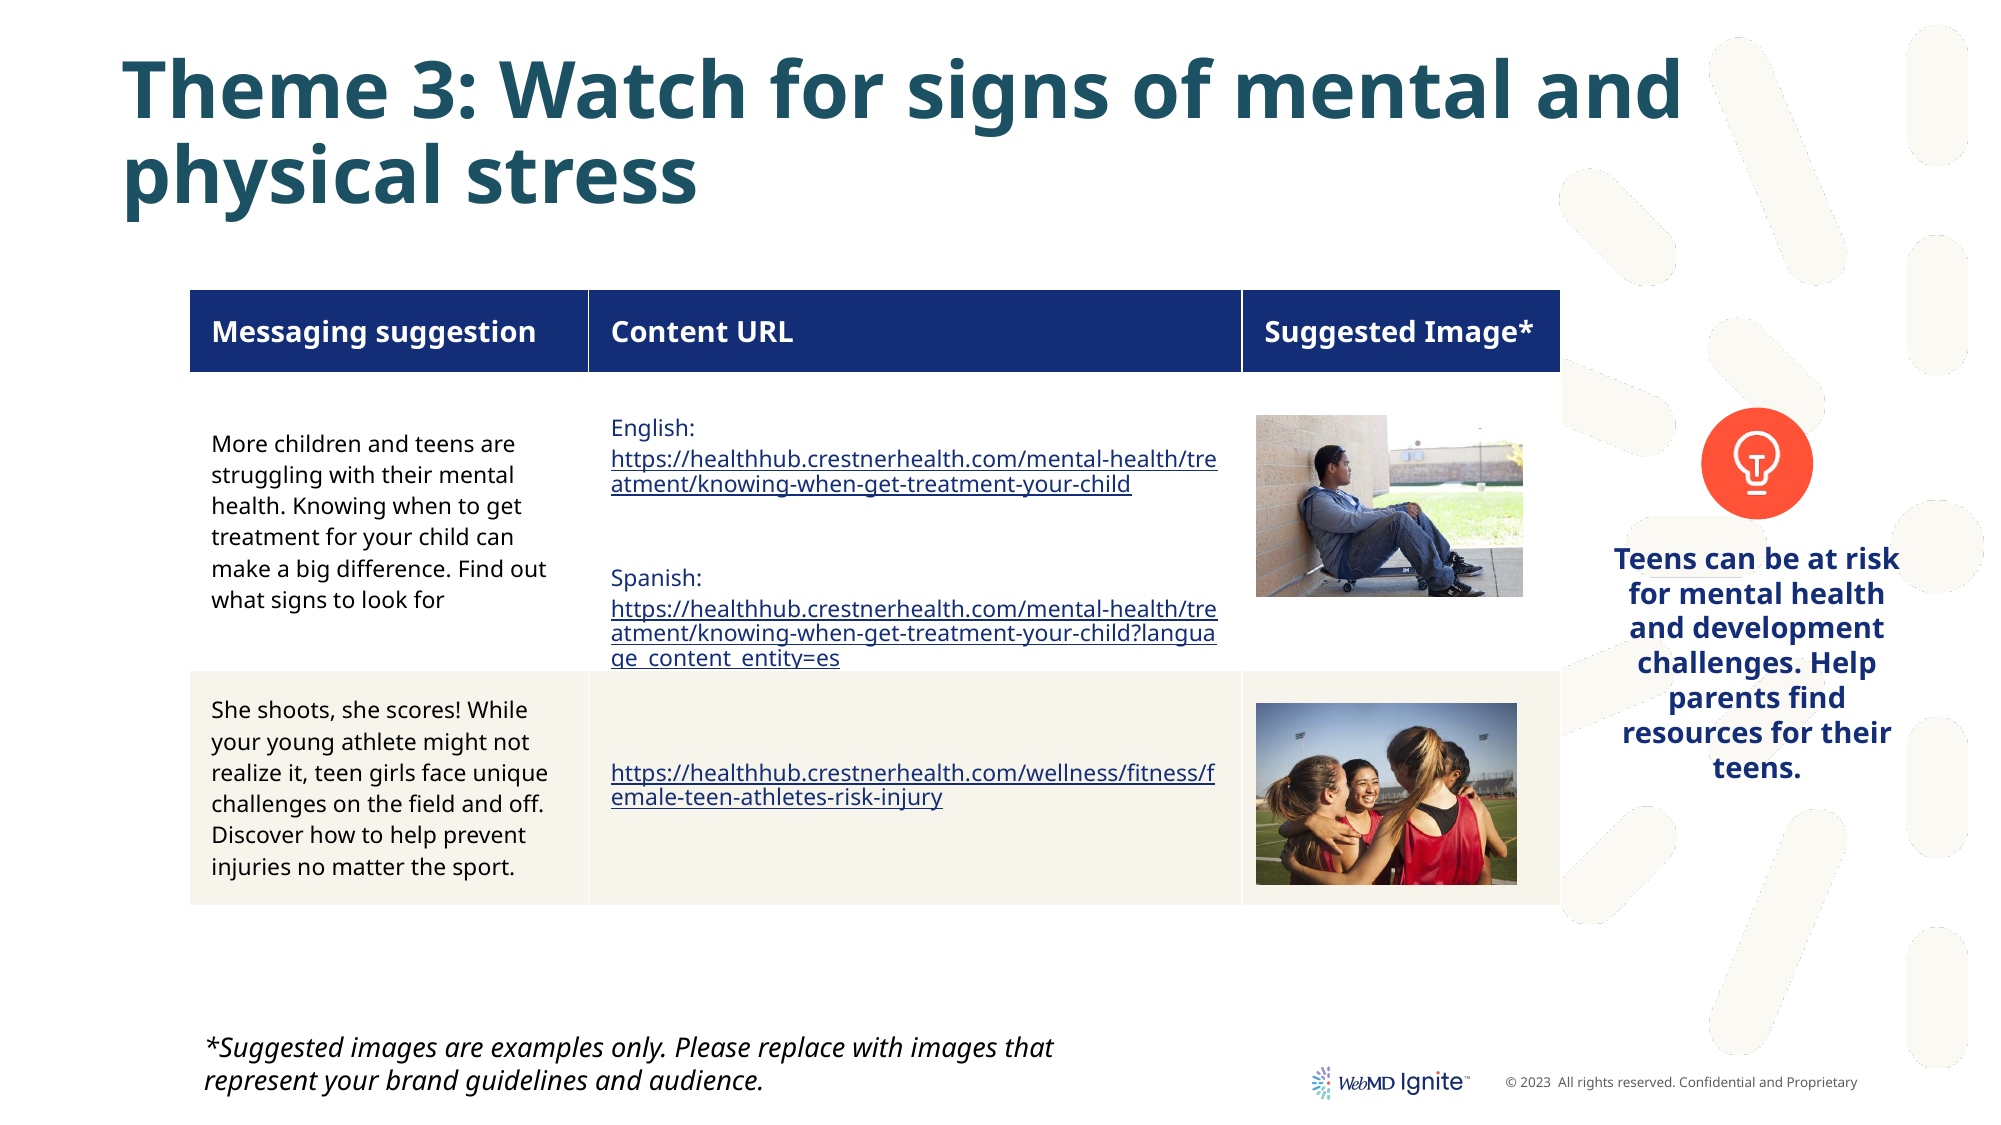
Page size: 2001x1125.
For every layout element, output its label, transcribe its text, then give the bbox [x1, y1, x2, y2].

title Theme 3: Watch for signs of mental and physical stress [121, 10, 1965, 229]
table_header Messaging suggestion [190, 290, 588, 372]
table_header Suggested Image* [1243, 290, 1560, 372]
picture [1308, 1063, 1474, 1103]
table_cell English: https://healthhub.crestnerhealth.com/mental-health/treatment/knowing-when-get-treatment-your-child Spanish: https://healthhub.crestnerhealth.com/mental-health/treatment/knowing-when-get-treatment-your-child?language_content_entity=es [589, 373, 1241, 669]
table_cell More children and teens are struggling with their mental health. Knowing when to get treatment for your child can make a big difference. Find out what signs to look for [190, 373, 588, 669]
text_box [1701, 407, 1814, 520]
table_header Content URL [589, 290, 1241, 372]
picture [1256, 415, 1523, 597]
table_cell [1243, 373, 1560, 669]
table_cell https://healthhub.crestnerhealth.com/wellness/fitness/female-teen-athletes-risk-injury [589, 671, 1241, 905]
text_box *Suggested images are examples only. Please replace with images that represent your brand guidelines and audience. [189, 1015, 1085, 1111]
picture [1256, 703, 1517, 885]
table_cell She shoots, she scores! While your young athlete might not realize it, teen girls face unique challenges on the field and off. Discover how to help prevent injuries no matter the sport. [190, 671, 588, 905]
table_cell [1243, 671, 1560, 905]
text_box Teens can be at risk for mental health and development challenges. Help parents find resources for their teens. [1594, 524, 1921, 800]
